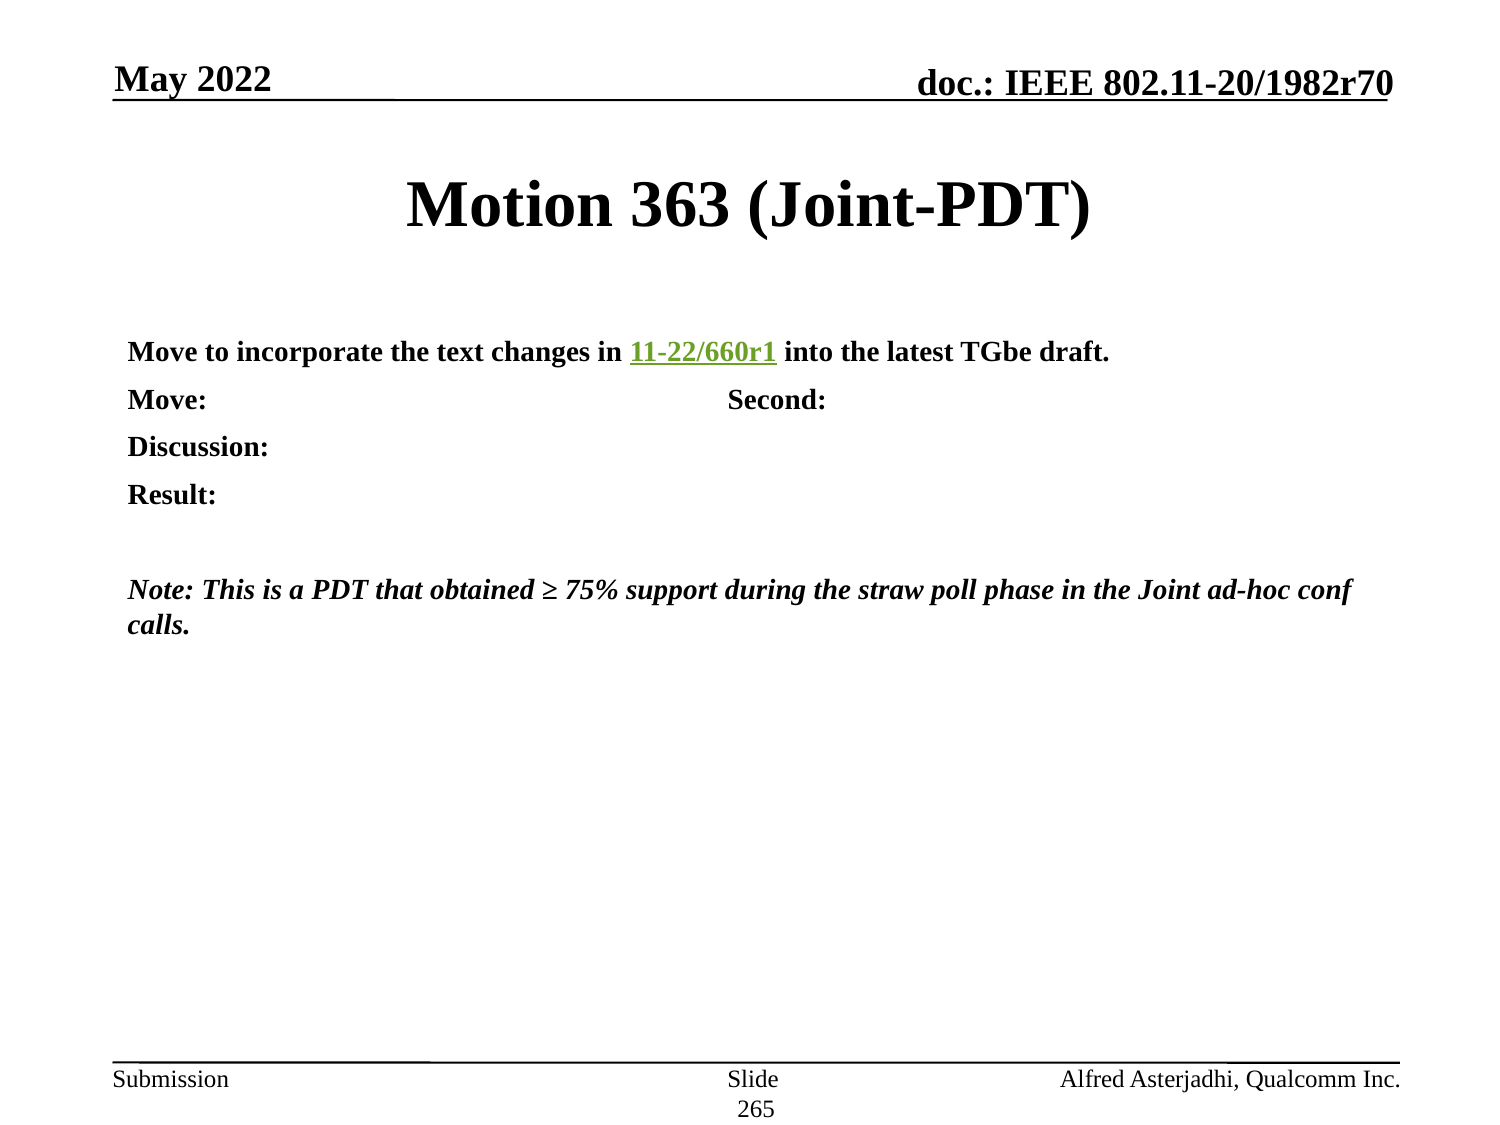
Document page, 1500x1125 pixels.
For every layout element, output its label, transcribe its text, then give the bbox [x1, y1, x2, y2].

list Move to incorporate the text changes in 11-22/660r1 into the latest TGbe draft. Move: Second: Discussion: Result: Note: This is a PDT that obtained ≥ 75% support during the straw poll phase in the Joint ad-hoc conf calls. [112, 324, 1388, 1063]
slide_number Slide 265 [712, 1061, 800, 1123]
footer Alfred Asterjadhi, Qualcomm Inc. [878, 1061, 1402, 1093]
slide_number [114, 54, 423, 100]
title Motion 363 (Joint-PDT) [112, 112, 1388, 288]
